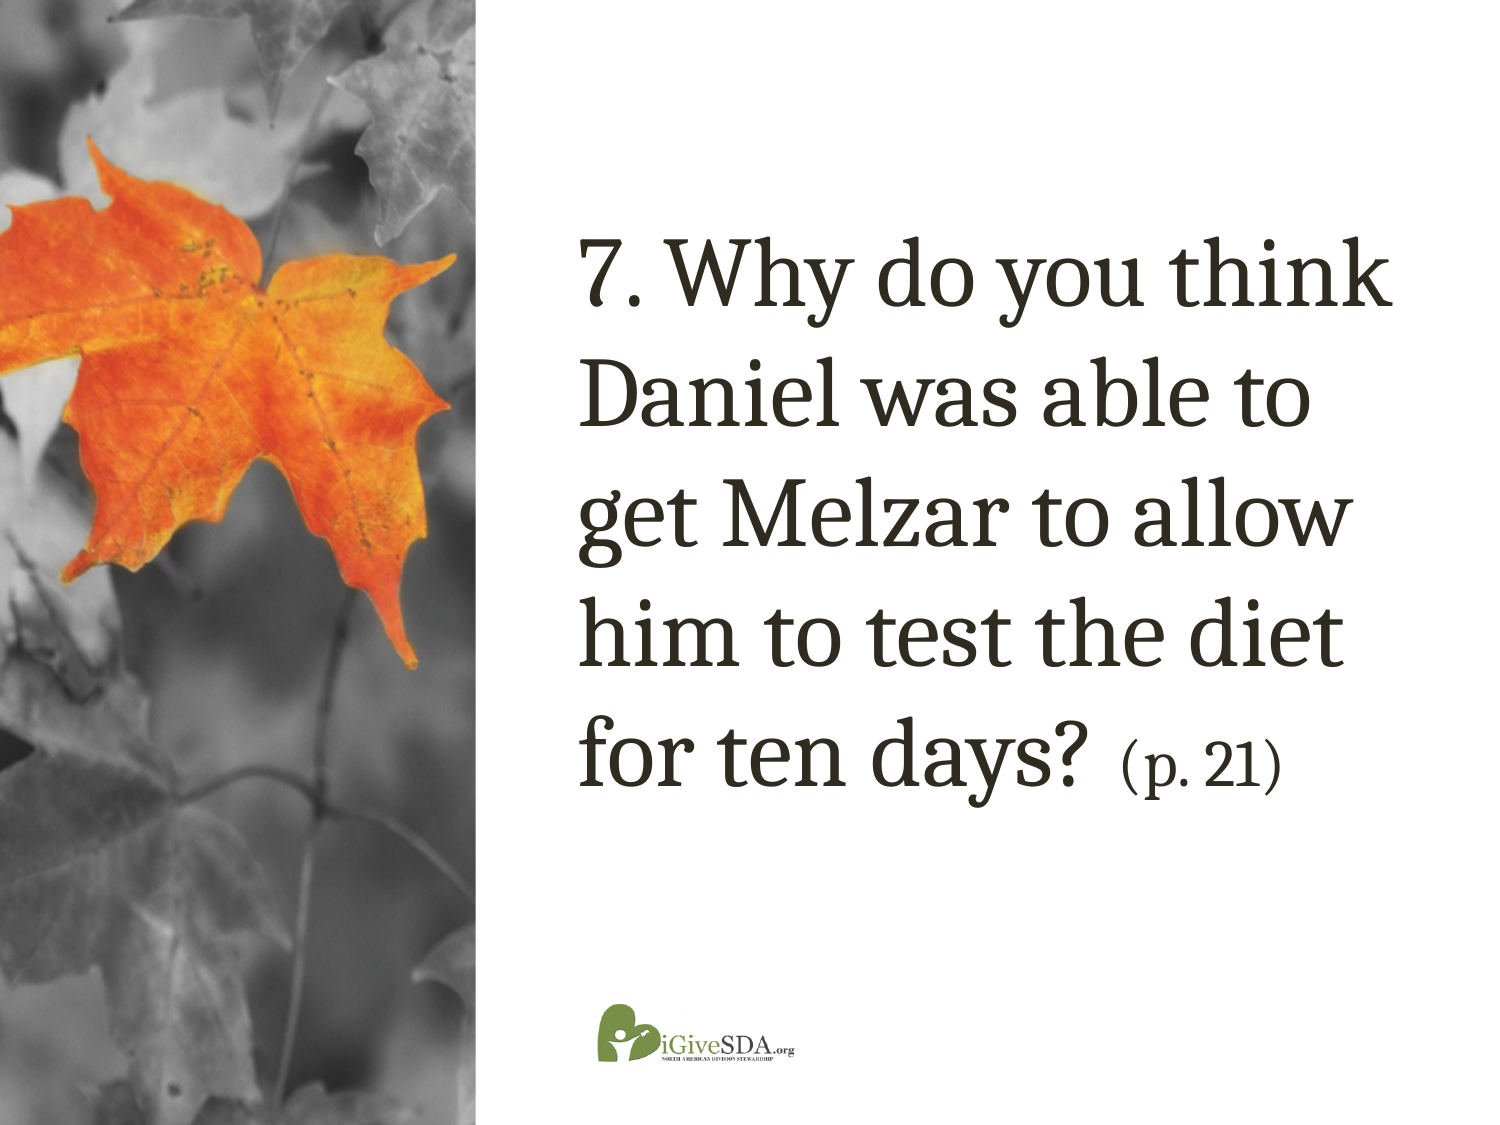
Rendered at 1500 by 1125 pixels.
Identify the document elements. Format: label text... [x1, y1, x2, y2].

picture [0, 0, 476, 1125]
title 7. Why do you think Daniel was able to get Melzar to allow him to test the diet for ten days? (p. 21) [562, 137, 1413, 875]
picture [580, 989, 804, 1077]
